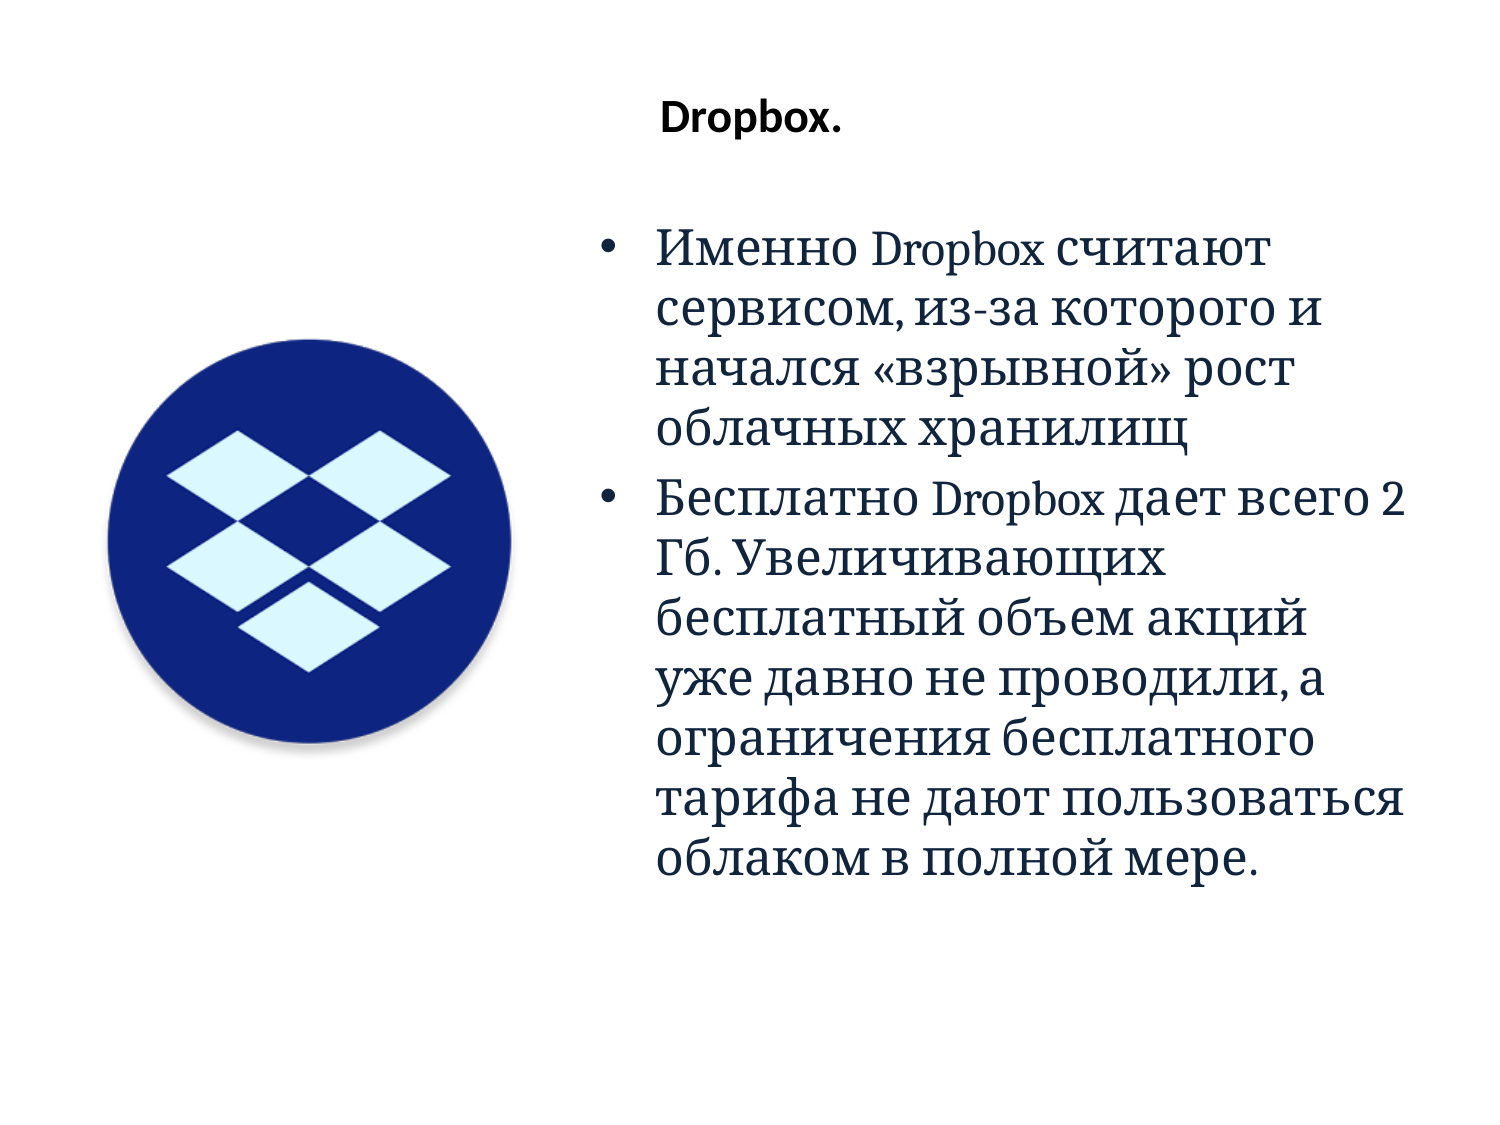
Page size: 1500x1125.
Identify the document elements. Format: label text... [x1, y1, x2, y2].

title Dropbox. [76, 19, 1427, 207]
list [0, 290, 755, 804]
list Именно Dropbox считают сервисом, из-за которого и начался «взрывной» рост облачных хранилищ Бесплатно Dropbox дает всего 2 Гб. Увеличивающих бесплатный объем акций уже давно не проводили, а ограничения бесплатного тарифа не дают пользоваться облаком в полной мере. [584, 208, 1425, 1005]
